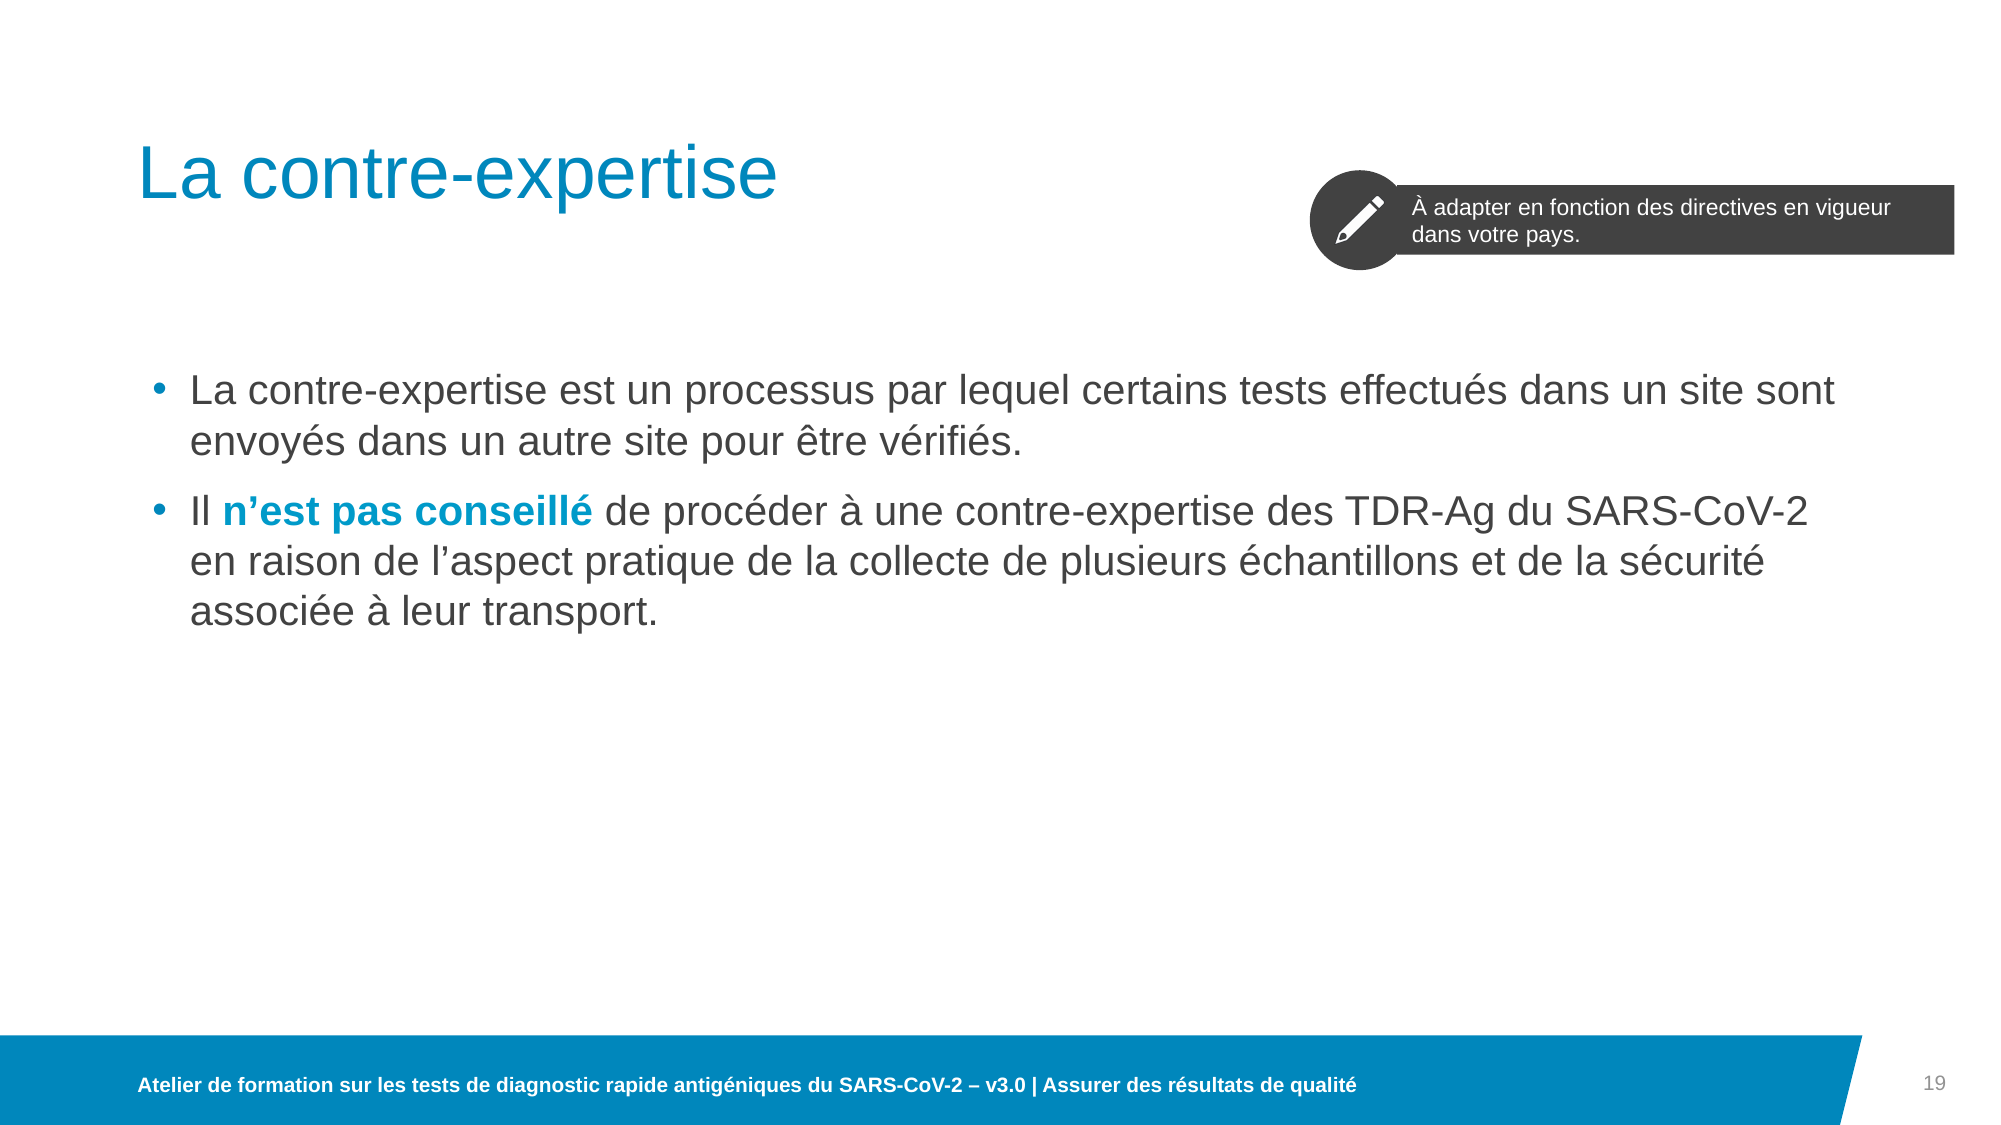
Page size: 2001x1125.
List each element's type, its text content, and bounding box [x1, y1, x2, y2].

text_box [1310, 171, 1955, 270]
footer Atelier de formation sur les tests de diagnostic rapide antigéniques du SARS-CoV-2 – v3.0 | Assurer des résultats de qualité [137, 1042, 1442, 1125]
list La contre-expertise est un processus par lequel certains tests effectués dans un site sont envoyés dans un autre site pour être vérifiés. Il n’est pas conseillé de procéder à une contre-expertise des TDR-Ag du SARS-CoV-2 en raison de l’aspect pratique de la collecte de plusieurs échantillons et de la sécurité associée à leur transport. [137, 284, 1863, 1014]
slide_number 19 [1862, 1035, 1947, 1125]
title La contre-expertise [137, 59, 1863, 215]
